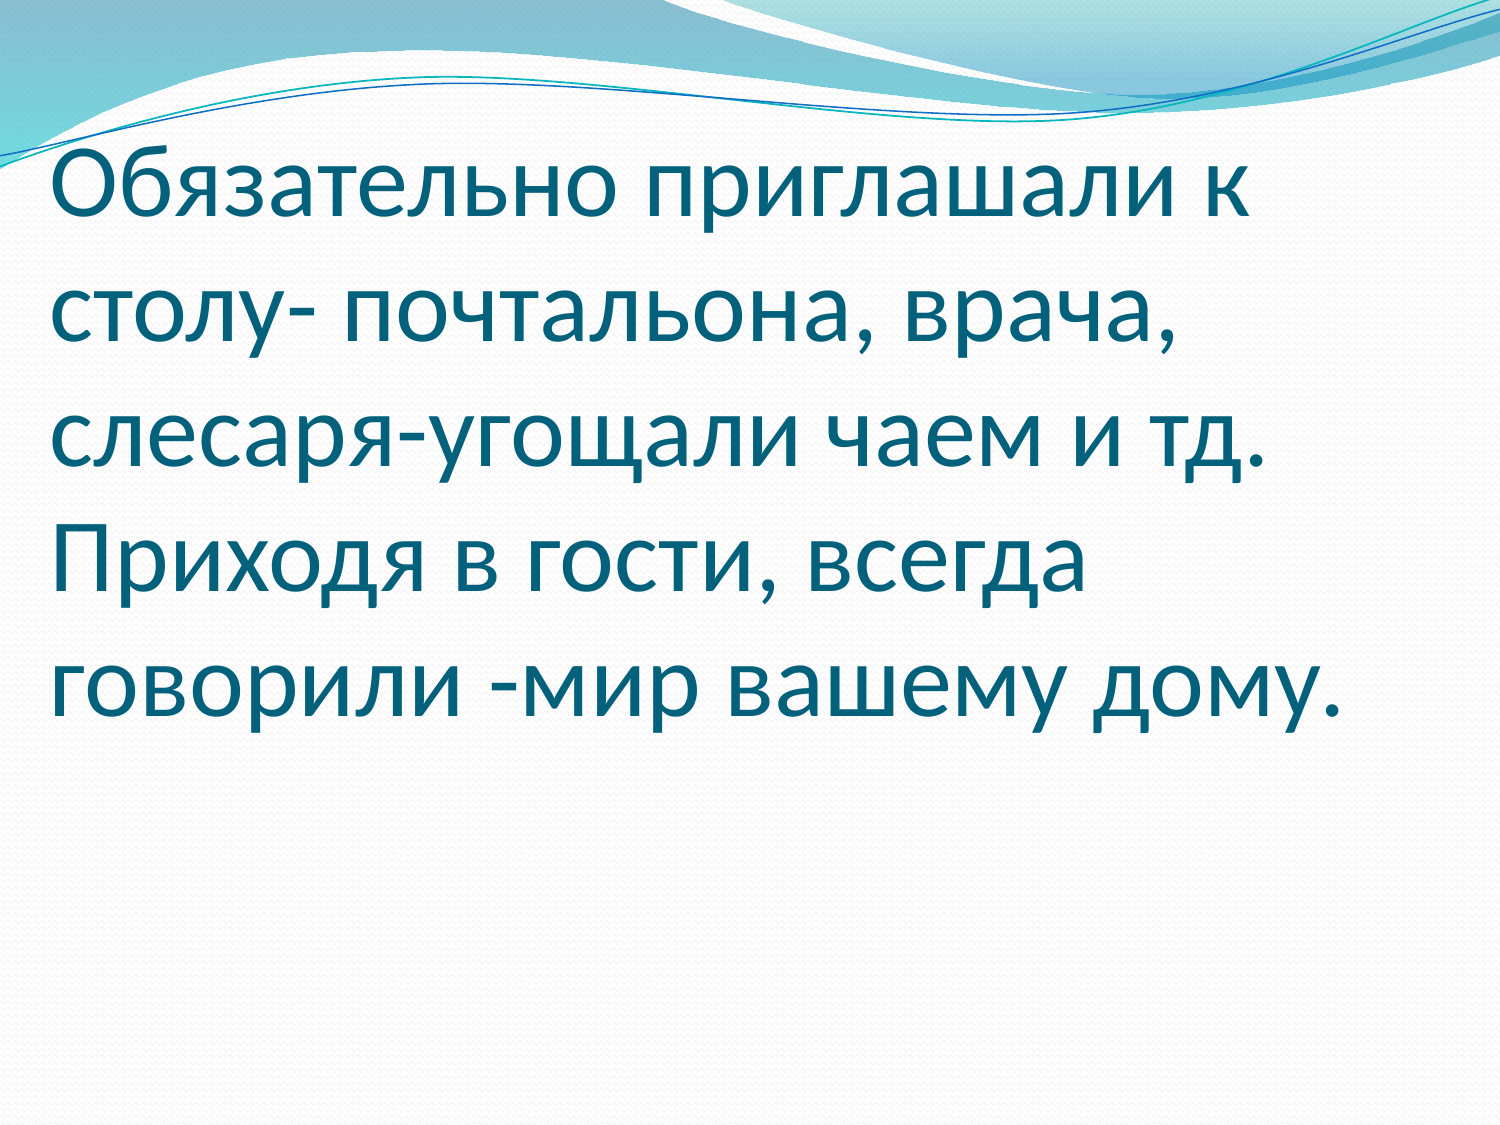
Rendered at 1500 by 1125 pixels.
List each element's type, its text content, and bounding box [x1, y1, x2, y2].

title Обязательно приглашали к столу- почтальона, врача, слесаря-угощали чаем и тд. Приходя в гости, всегда говорили -мир вашему дому. [49, 75, 1475, 738]
